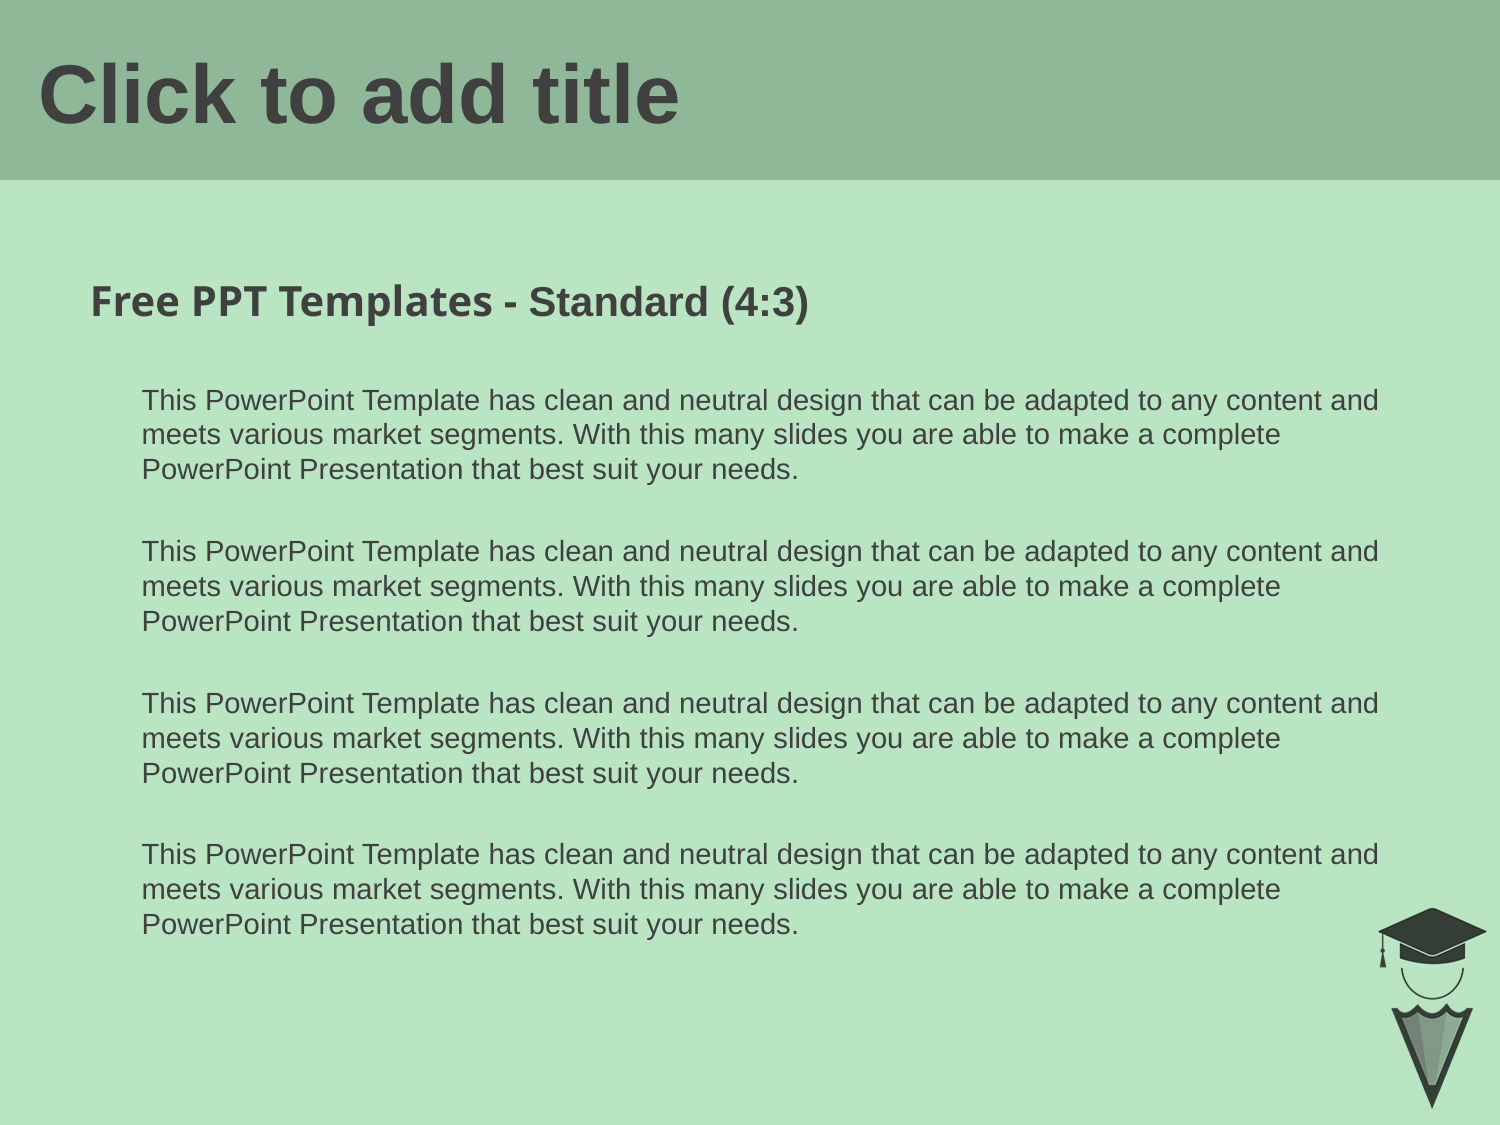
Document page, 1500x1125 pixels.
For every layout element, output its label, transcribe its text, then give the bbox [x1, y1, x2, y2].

title Click to add title [0, 2, 1500, 179]
picture [0, 179, 1500, 1125]
list This PowerPoint Template has clean and neutral design that can be adapted to any content and meets various market segments. With this many slides you are able to make a complete PowerPoint Presentation that best suit your needs. This PowerPoint Template has clean and neutral design that can be adapted to any content and meets various market segments. With this many slides you are able to make a complete PowerPoint Presentation that best suit your needs. This PowerPoint Template has clean and neutral design that can be adapted to any content and meets various market segments. With this many slides you are able to make a complete PowerPoint Presentation that best suit your needs. This PowerPoint Template has clean and neutral design that can be adapted to any content and meets various market segments. With this many slides you are able to make a complete PowerPoint Presentation that best suit your needs. [76, 373, 1427, 965]
list Free PPT Templates - Standard (4:3) [75, 262, 1425, 339]
